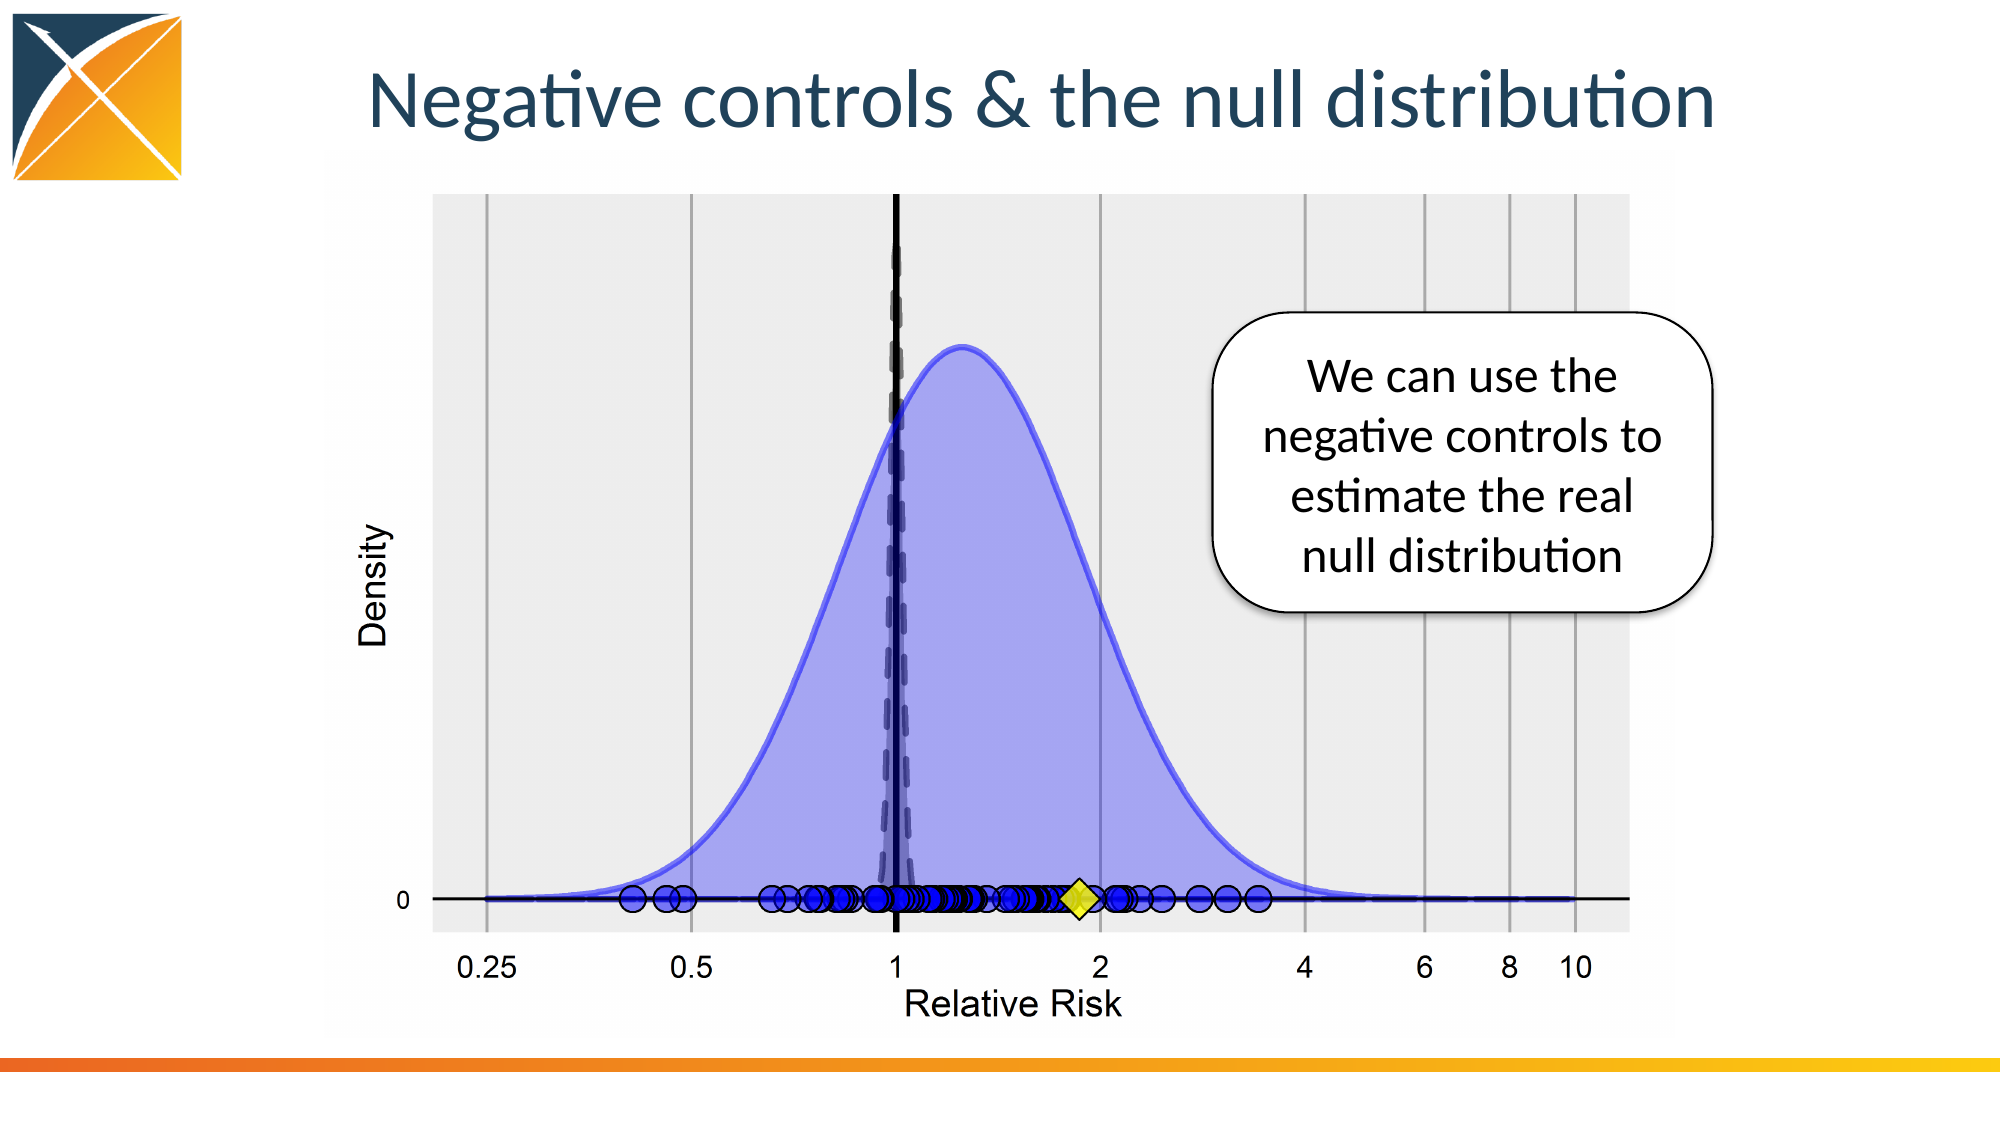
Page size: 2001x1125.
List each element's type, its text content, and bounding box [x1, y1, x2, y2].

text_box We can use the negative controls to estimate the real null distribution [1679, 324, 1714, 601]
picture [0, 0, 206, 200]
picture [324, 149, 1676, 1038]
title Negative controls & the null distribution [205, 24, 1900, 163]
